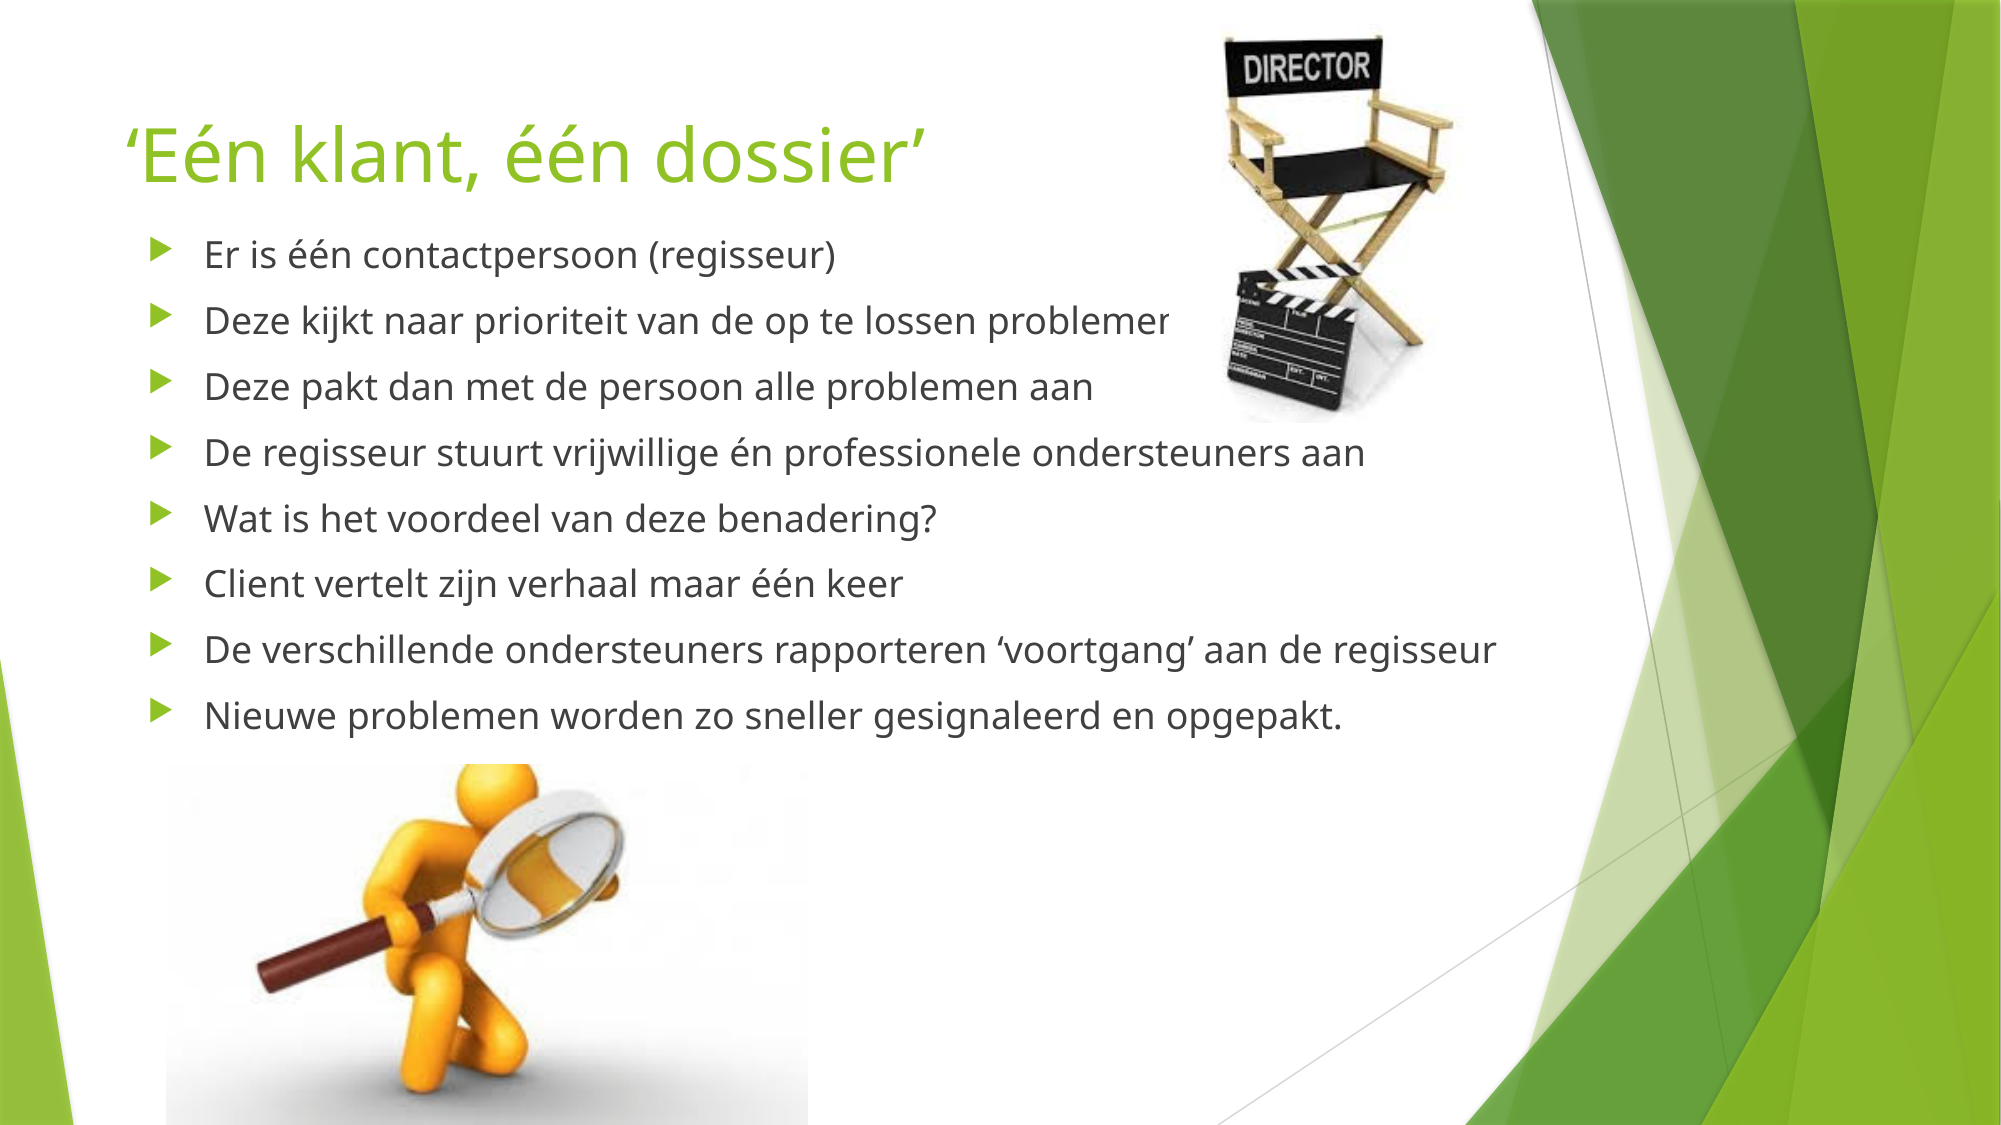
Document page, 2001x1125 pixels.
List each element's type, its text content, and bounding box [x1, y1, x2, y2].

picture [165, 764, 809, 1125]
picture [1168, 23, 1522, 424]
list Er is één contactpersoon (regisseur) Deze kijkt naar prioriteit van de op te lossen problemen Deze pakt dan met de persoon alle problemen aan De regisseur stuurt vrijwillige én professionele ondersteuners aan Wat is het voordeel van deze benadering? Client vertelt zijn verhaal maar één keer De verschillende ondersteuners rapporteren ‘voortgang’ aan de regisseur Nieuwe problemen worden zo sneller gesignaleerd en opgepakt. [132, 223, 1543, 861]
title ‘Eén klant, één dossier’ [111, 99, 1164, 317]
